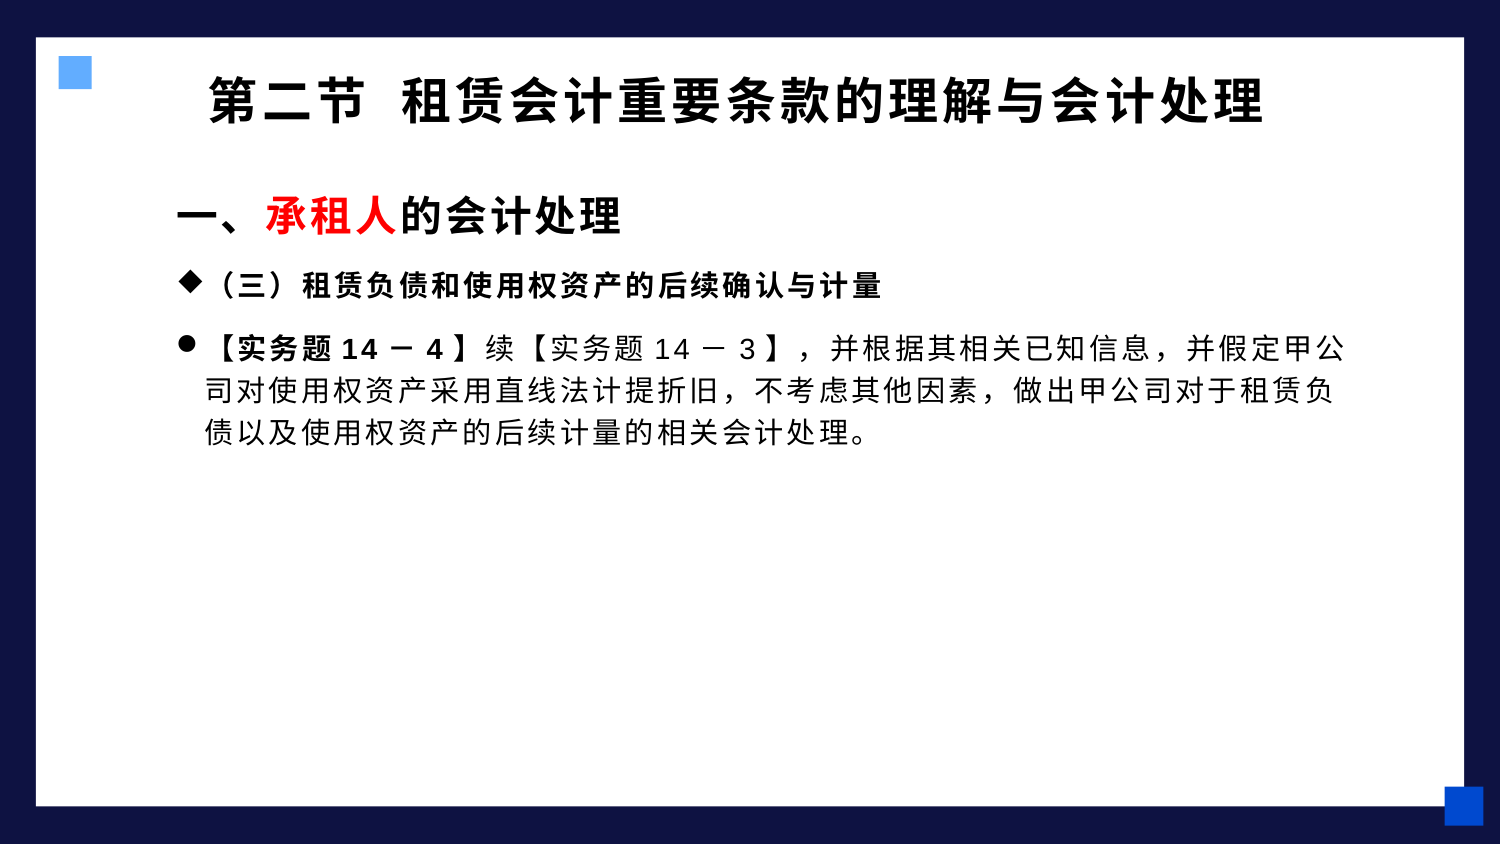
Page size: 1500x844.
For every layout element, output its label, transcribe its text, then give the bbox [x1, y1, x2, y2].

list 一、承租人的会计处理 （三）租赁负债和使用权资产的后续确认与计量 【实务题14－4】续【实务题14－3】，并根据其相关已知信息，并假定甲公司对使用权资产采用直线法计提折旧，不考虑其他因素，做出甲公司对于租赁负债以及使用权资产的后续计量的相关会计处理。 [159, 179, 1365, 604]
title 第二节 租赁会计重要条款的理解与会计处理 [141, 48, 1327, 138]
